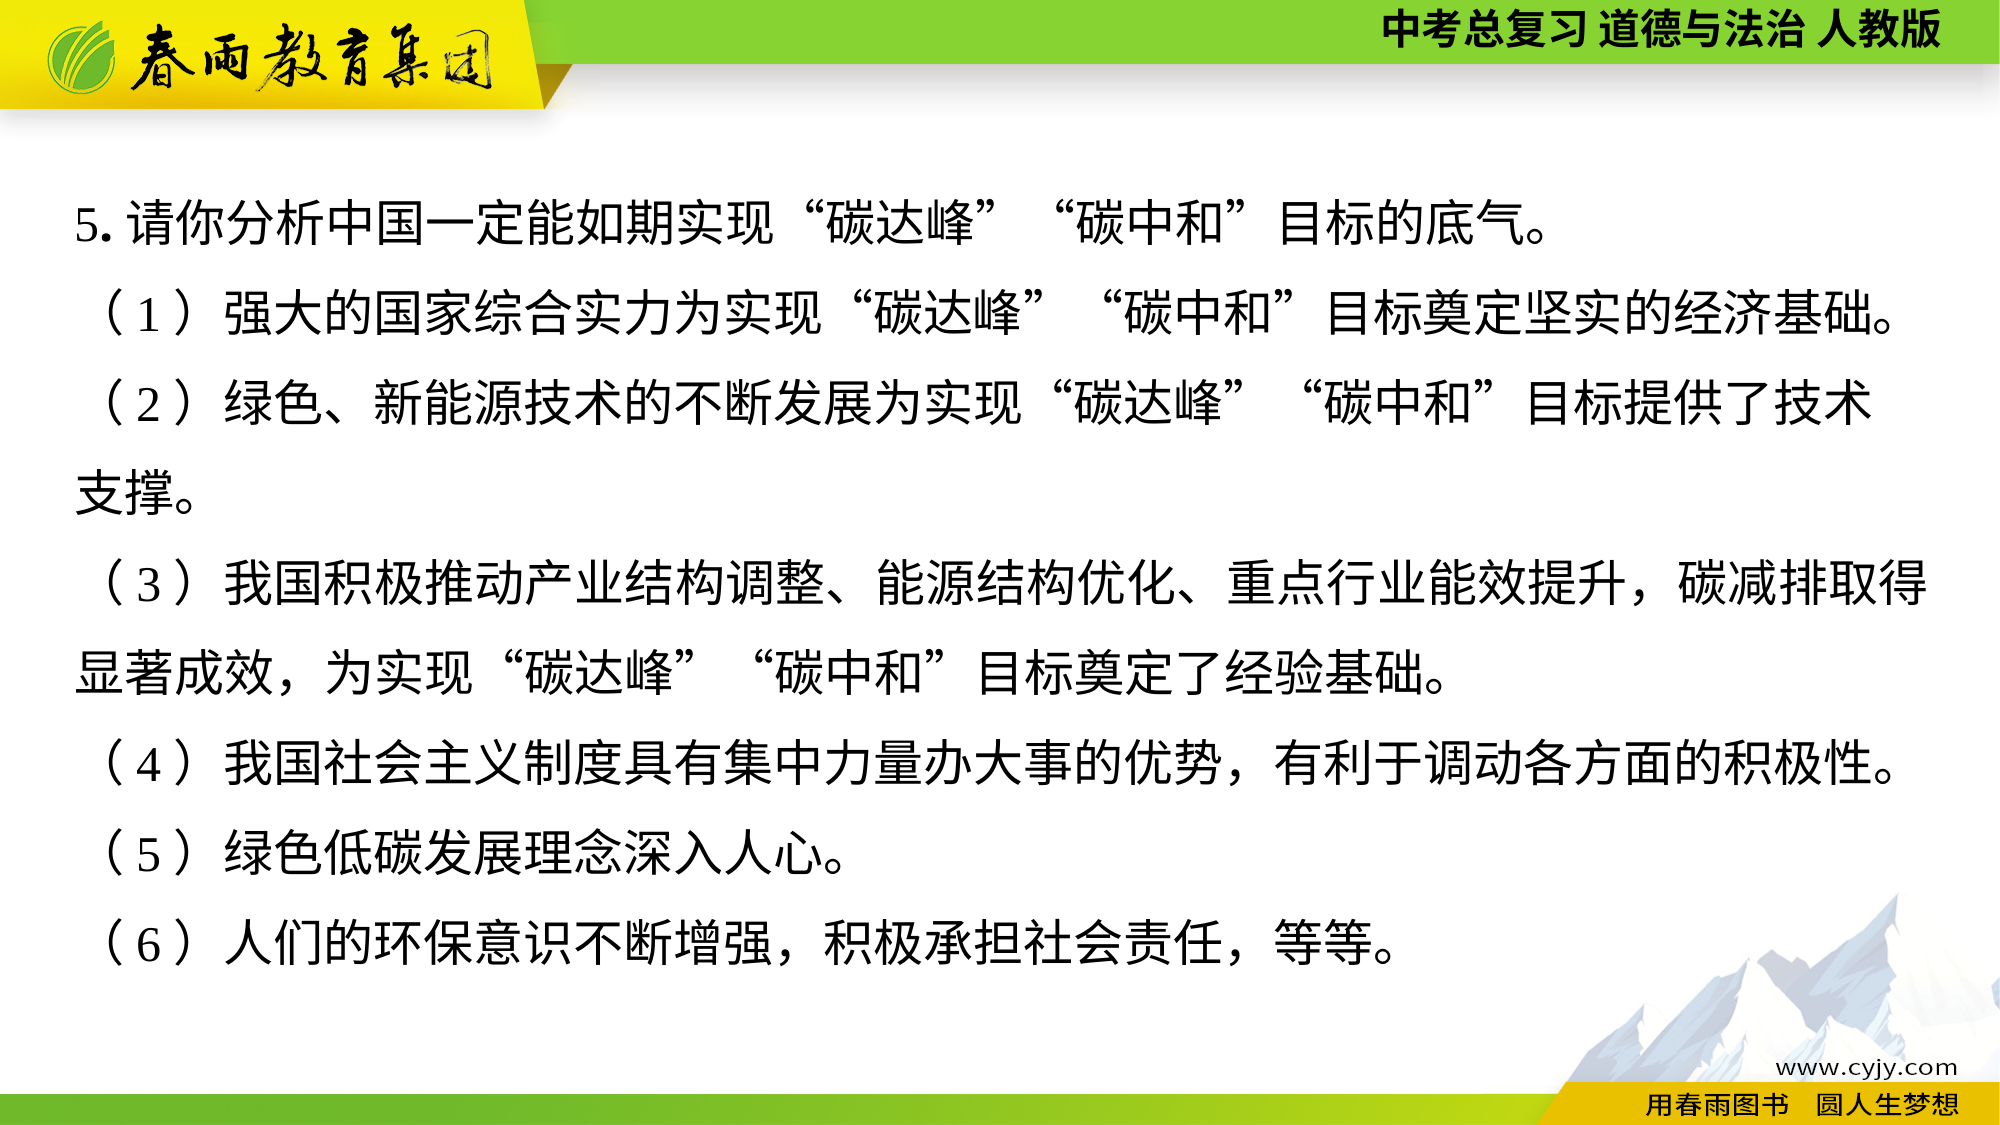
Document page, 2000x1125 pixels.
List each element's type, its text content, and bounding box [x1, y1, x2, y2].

list 5.请你分析中国一定能如期实现“碳达峰”“碳中和”目标的底气。 （1）强大的国家综合实力为实现“碳达峰”“碳中和”目标奠定坚实的经济基础。 （2）绿色、新能源技术的不断发展为实现“碳达峰”“碳中和”目标提供了技术 支撑。 （3）我国积极推动产业结构调整、能源结构优化、重点行业能效提升，碳减排取得显著成效，为实现“碳达峰”“碳中和”目标奠定了经验基础。 （4）我国社会主义制度具有集中力量办大事的优势，有利于调动各方面的积极性。 （5）绿色低碳发展理念深入人心。 （6）人们的环保意识不断增强，积极承担社会责任，等等。 [59, 154, 1944, 976]
picture [0, 0, 2000, 1125]
